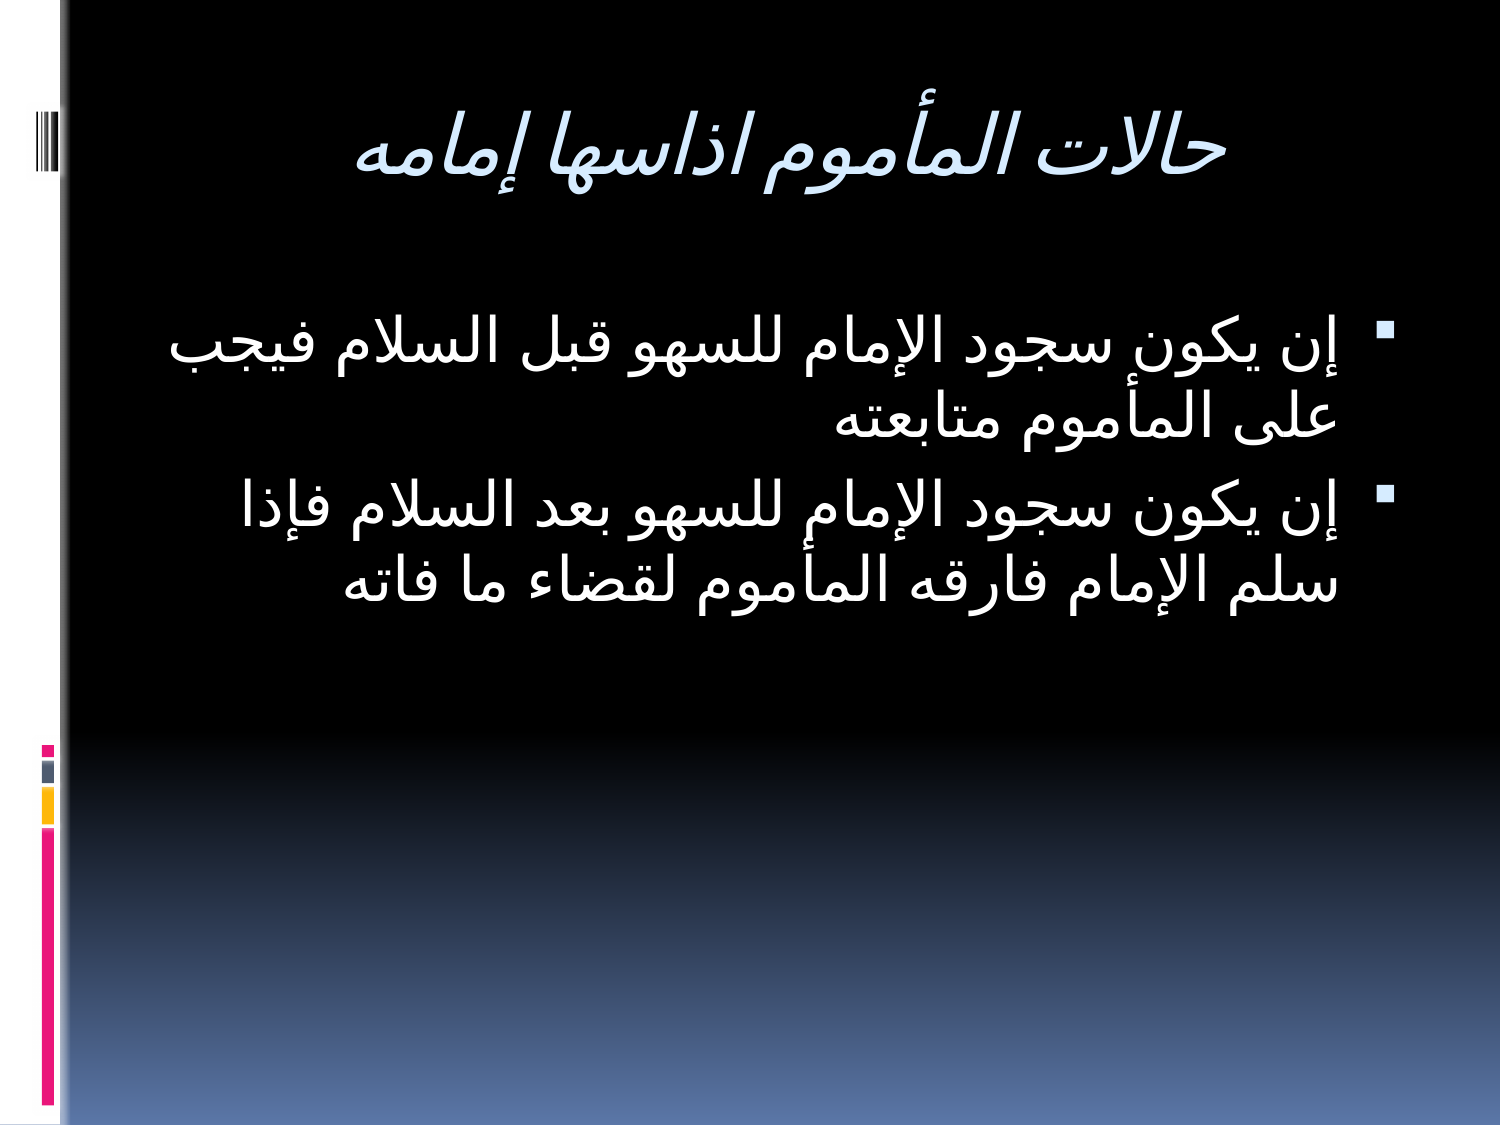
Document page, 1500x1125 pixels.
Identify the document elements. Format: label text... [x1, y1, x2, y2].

list إن يكون سجود الإمام للسهو قبل السلام فيجب على المأموم متابعته إن يكون سجود الإمام للسهو بعد السلام فإذا سلم الإمام فارقه المأموم لقضاء ما فاته [150, 292, 1425, 1043]
title حالات المأموم اذاسها إمامه [150, 83, 1425, 234]
